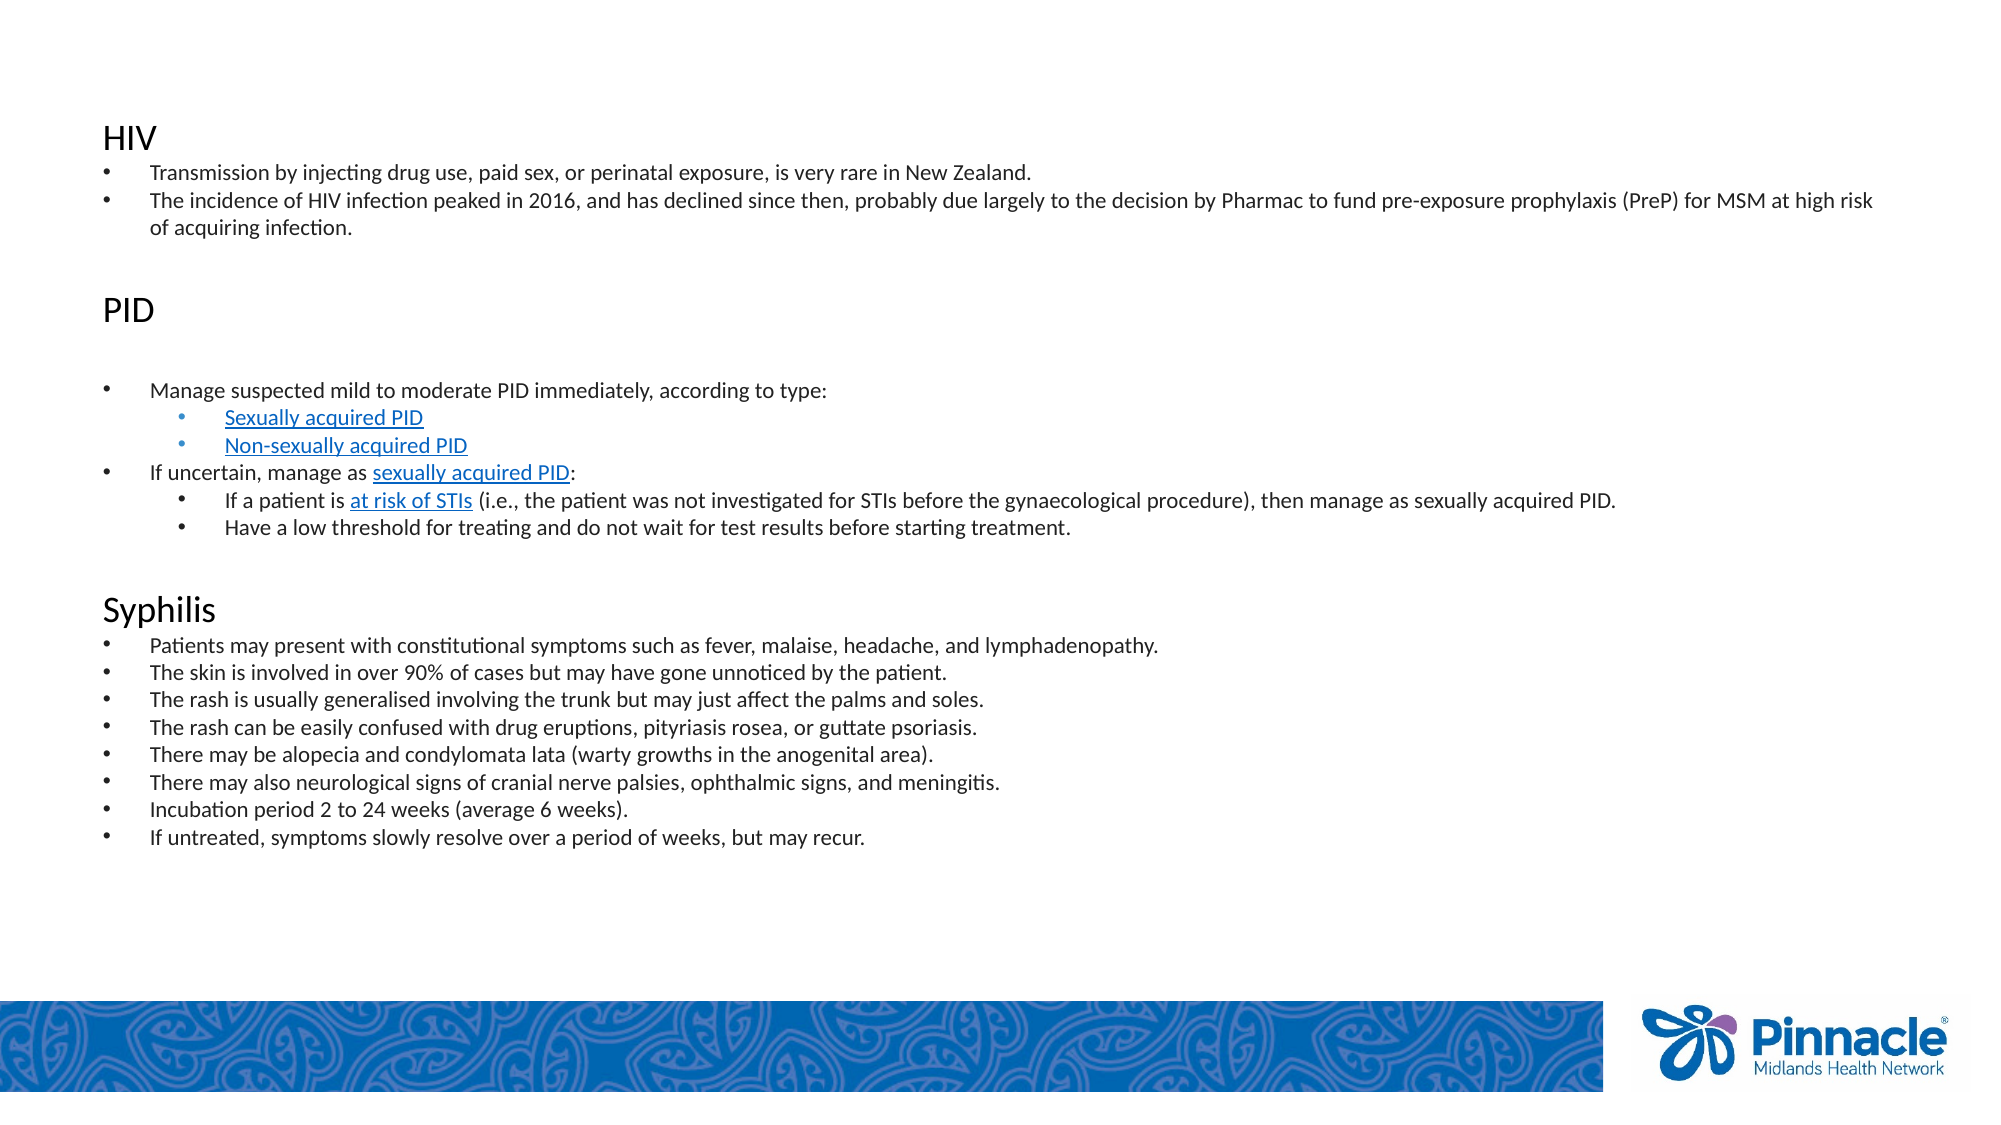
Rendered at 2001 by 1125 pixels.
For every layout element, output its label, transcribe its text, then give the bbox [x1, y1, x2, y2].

picture [0, 1001, 1604, 1092]
text_box HIV Transmission by injecting drug use, paid sex, or perinatal exposure, is very rare in New Zealand. The incidence of HIV infection peaked in 2016, and has declined since then, probably due largely to the decision by Pharmac to fund pre-exposure prophylaxis (PreP) for MSM at high risk of acquiring infection. PID Manage suspected mild to moderate PID immediately, according to type: Sexually acquired PID Non-sexually acquired PID If uncertain, manage as sexually acquired PID: If a patient is at risk of STIs (i.e., the patient was not investigated for STIs before the gynaecological procedure), then manage as sexually acquired PID. Have a low threshold for treating and do not wait for test results before starting treatment. Syphilis Patients may present with constitutional symptoms such as fever, malaise, headache, and lymphadenopathy. The skin is involved in over 90% of cases but may have gone unnoticed by the patient. The rash is usually generalised involving the trunk but may just affect the palms and soles. The rash can be easily confused with drug eruptions, pityriasis rosea, or guttate psoriasis. There may be alopecia and condylomata lata (warty growths in the anogenital area). There may also neurological signs of cranial nerve palsies, ophthalmic signs, and meningitis. Incubation period 2 to 24 weeks (average 6 weeks). If untreated, symptoms slowly resolve over a period of weeks, but may recur. [87, 105, 1908, 903]
picture [1631, 994, 1971, 1092]
